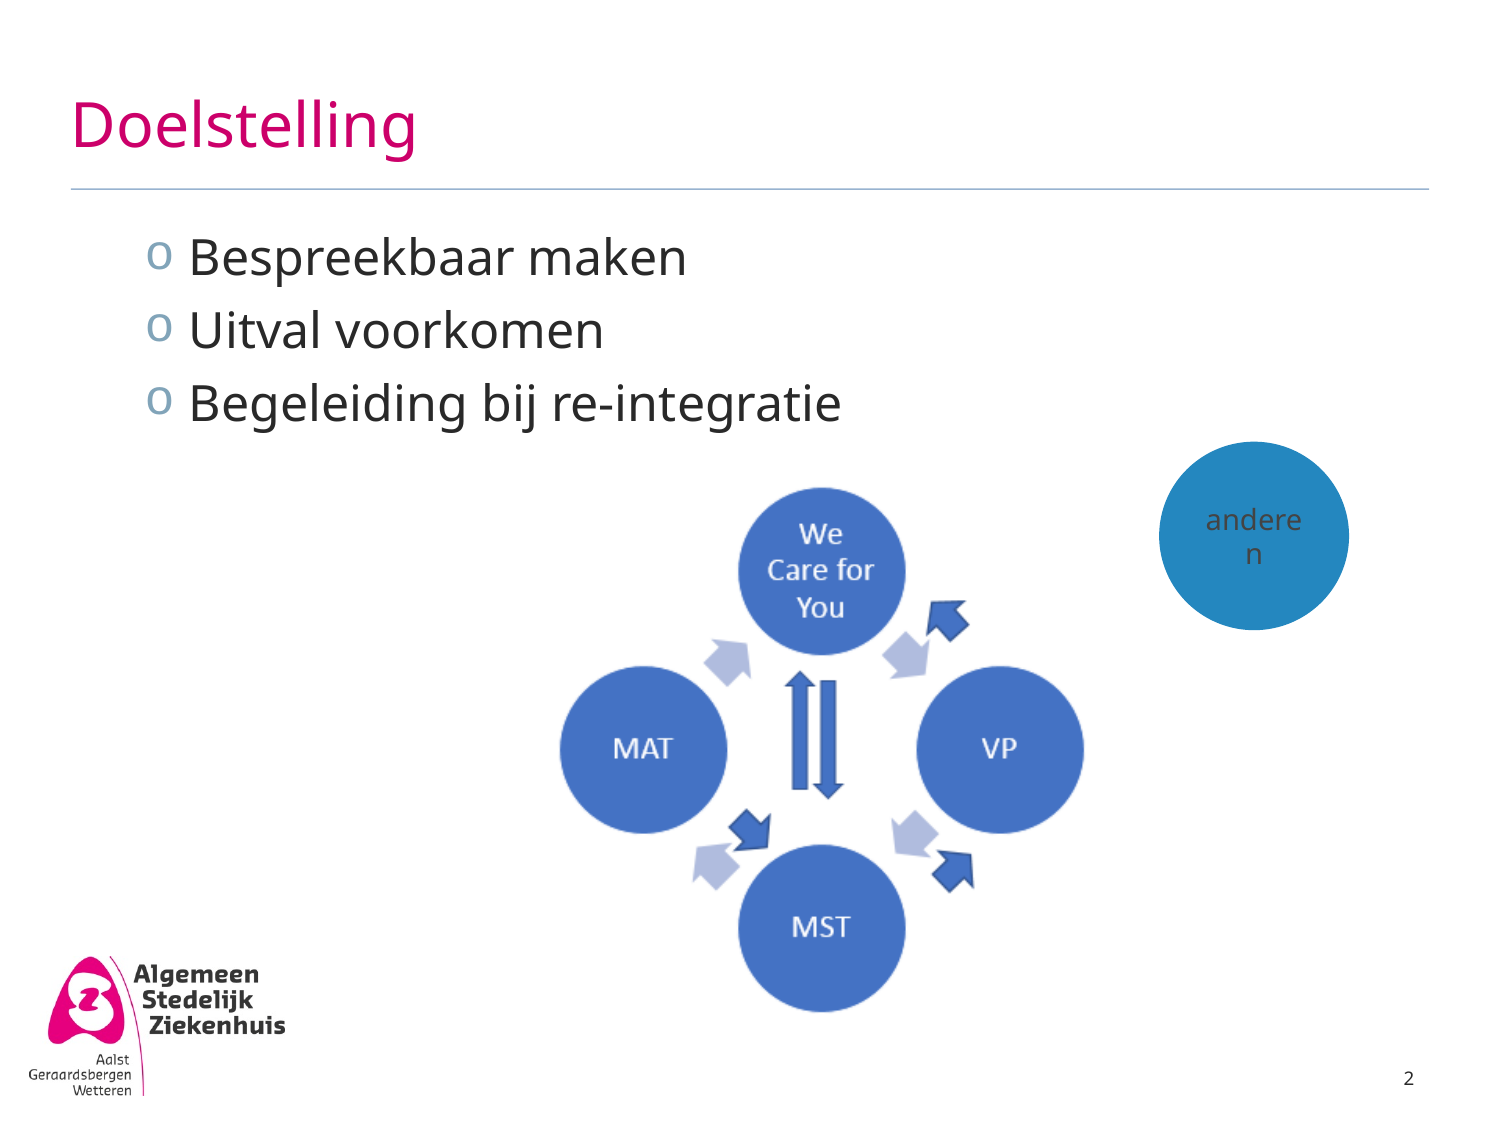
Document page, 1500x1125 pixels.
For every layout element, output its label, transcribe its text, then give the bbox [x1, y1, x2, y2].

title Doelstelling [70, 5, 1430, 162]
picture [456, 477, 1225, 1039]
text_box anderen [1178, 439, 1352, 633]
list Bespreekbaar maken Uitval voorkomen Begeleiding bij re-integratie [70, 218, 1430, 554]
slide_number 2 [1079, 1059, 1430, 1098]
picture [29, 956, 285, 1096]
